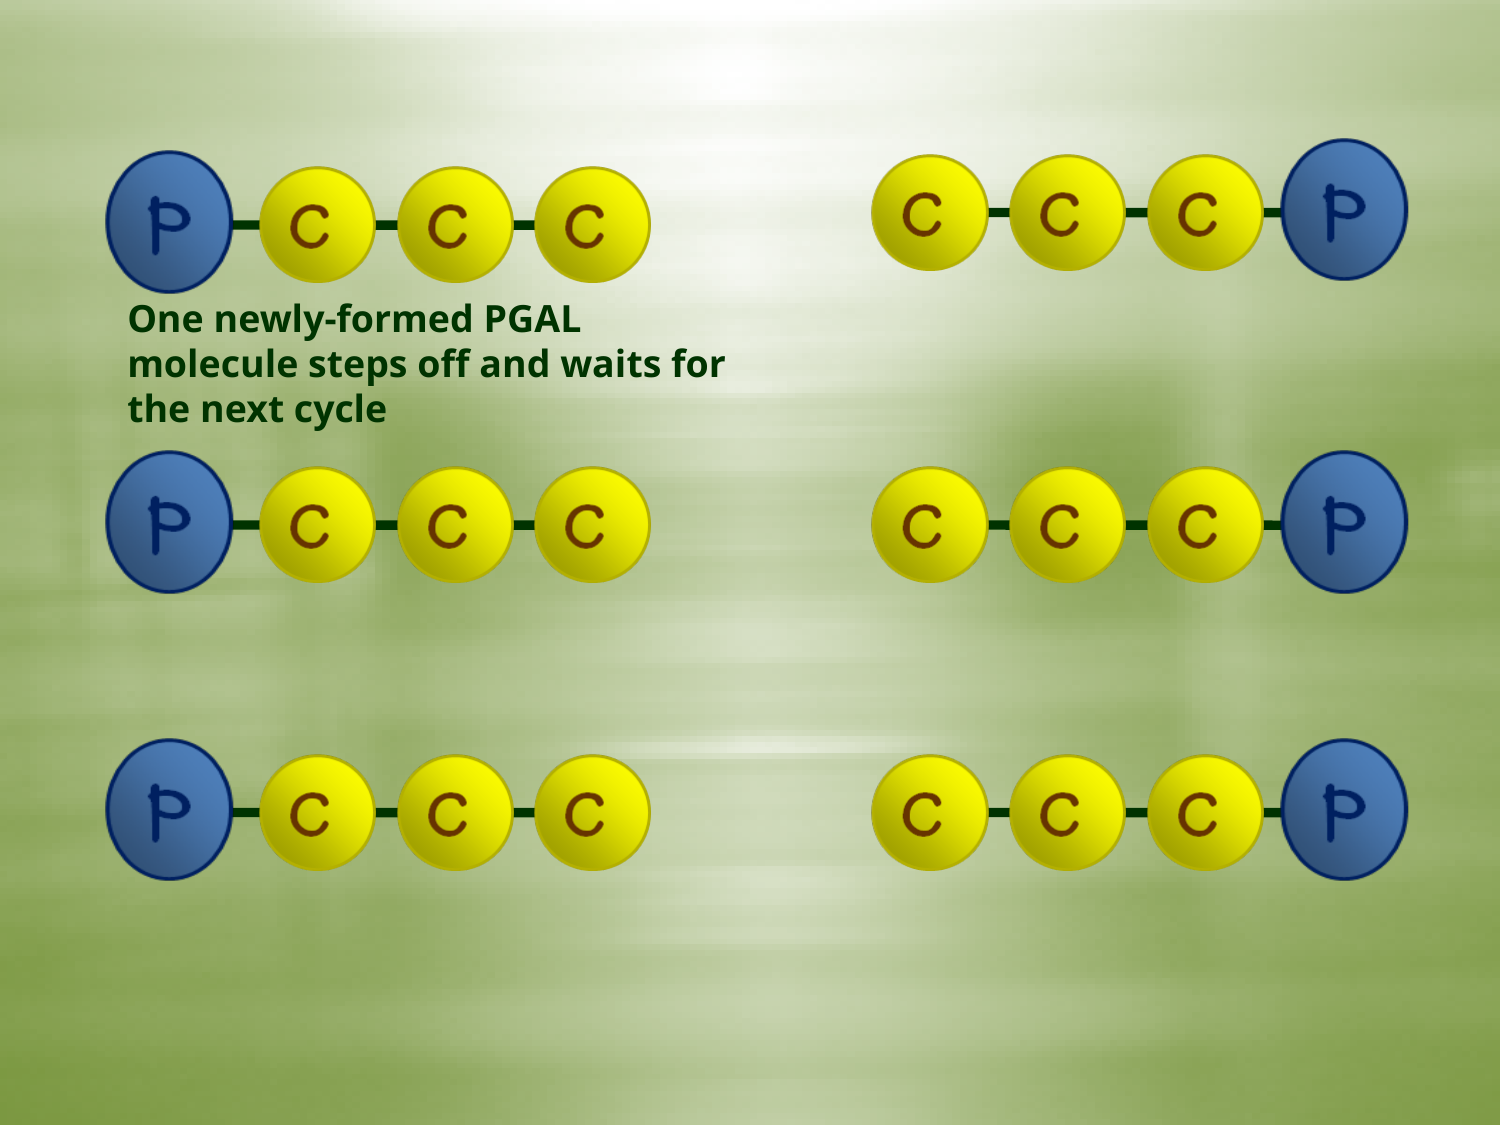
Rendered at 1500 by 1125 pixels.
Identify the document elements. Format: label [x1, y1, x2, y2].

picture [0, 0, 1500, 1125]
text_box [849, 737, 1424, 882]
text_box [849, 449, 1424, 595]
text_box [87, 449, 657, 595]
text_box [87, 149, 657, 295]
text_box [87, 737, 657, 882]
text_box [849, 137, 1424, 282]
